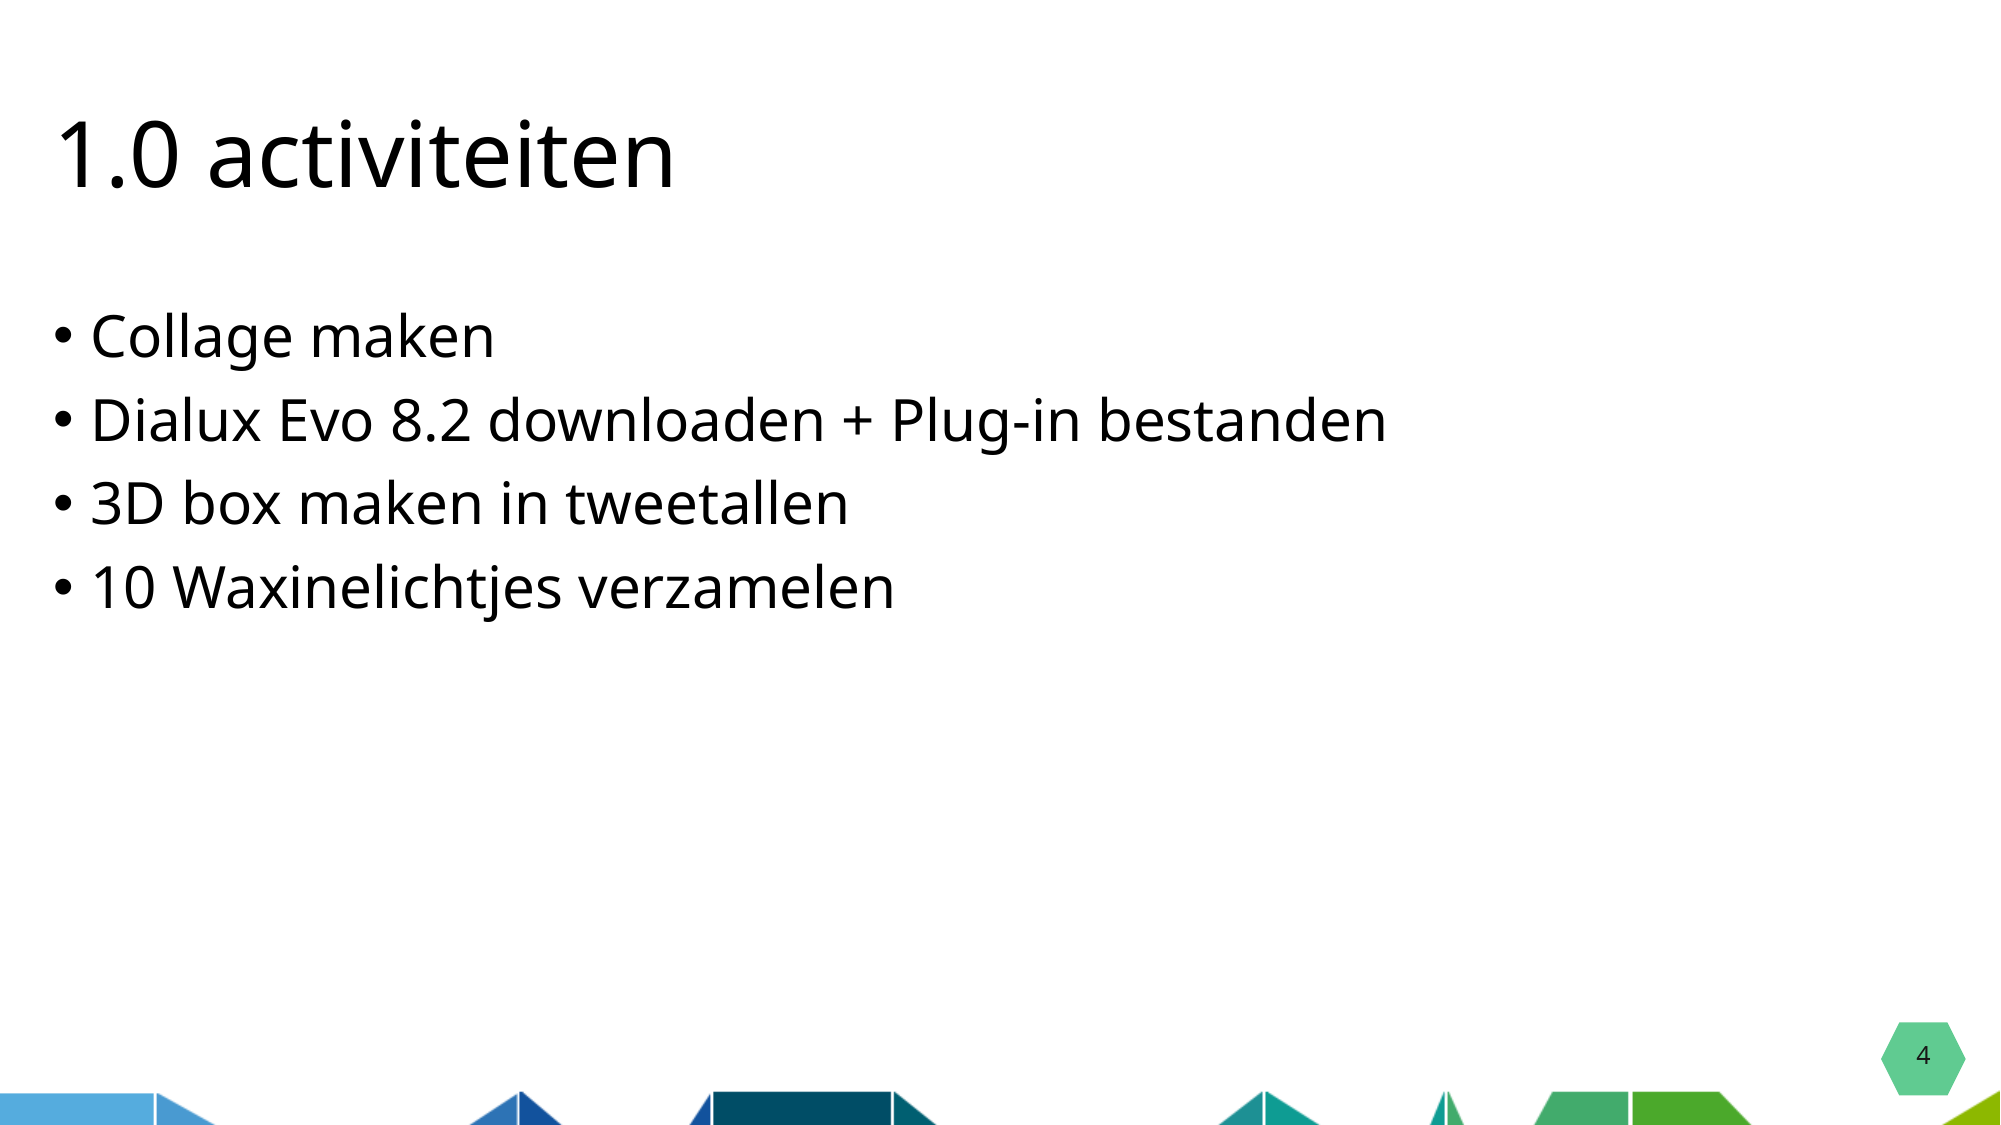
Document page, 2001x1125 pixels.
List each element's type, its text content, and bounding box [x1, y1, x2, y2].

list Collage maken Dialux Evo 8.2 downloaden + Plug-in bestanden 3D box maken in tweetallen 10 Waxinelichtjes verzamelen [38, 299, 1962, 1014]
picture [0, 1086, 2000, 1125]
slide_number 4 [1884, 1026, 1962, 1087]
title 1.0 activiteiten [38, 38, 1962, 278]
